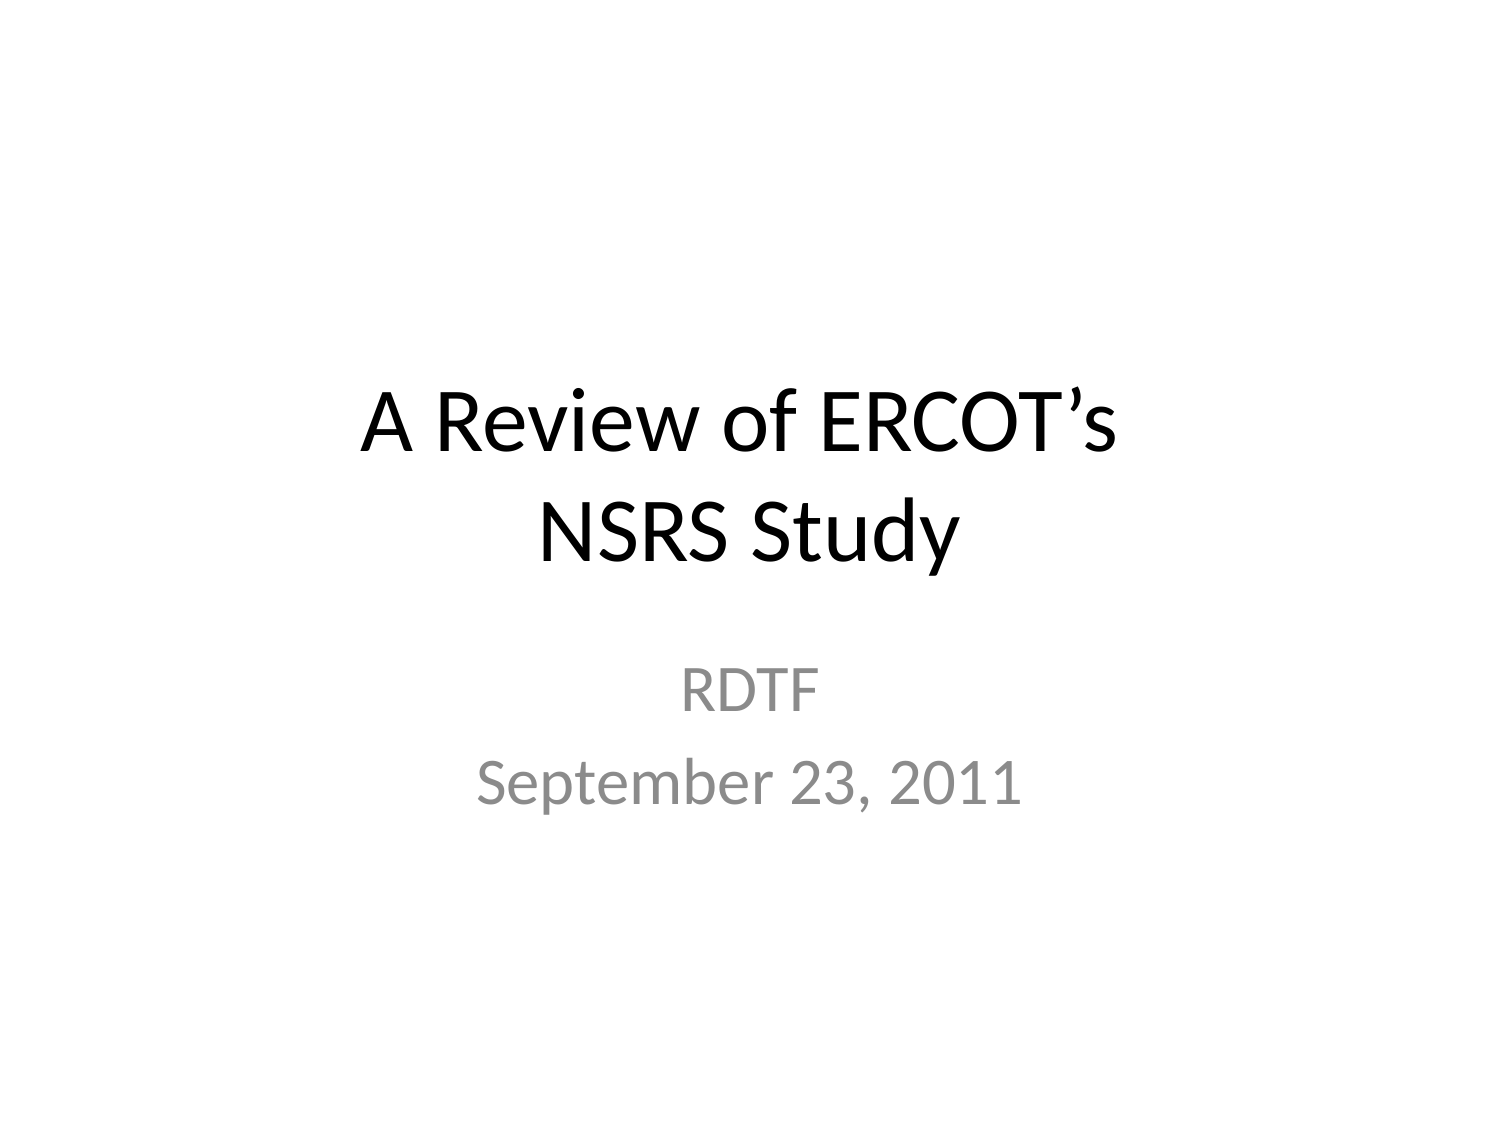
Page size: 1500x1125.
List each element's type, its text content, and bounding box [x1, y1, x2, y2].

subtitle RDTF September 23, 2011 [224, 637, 1276, 926]
title A Review of ERCOT’s NSRS Study [112, 349, 1388, 591]
